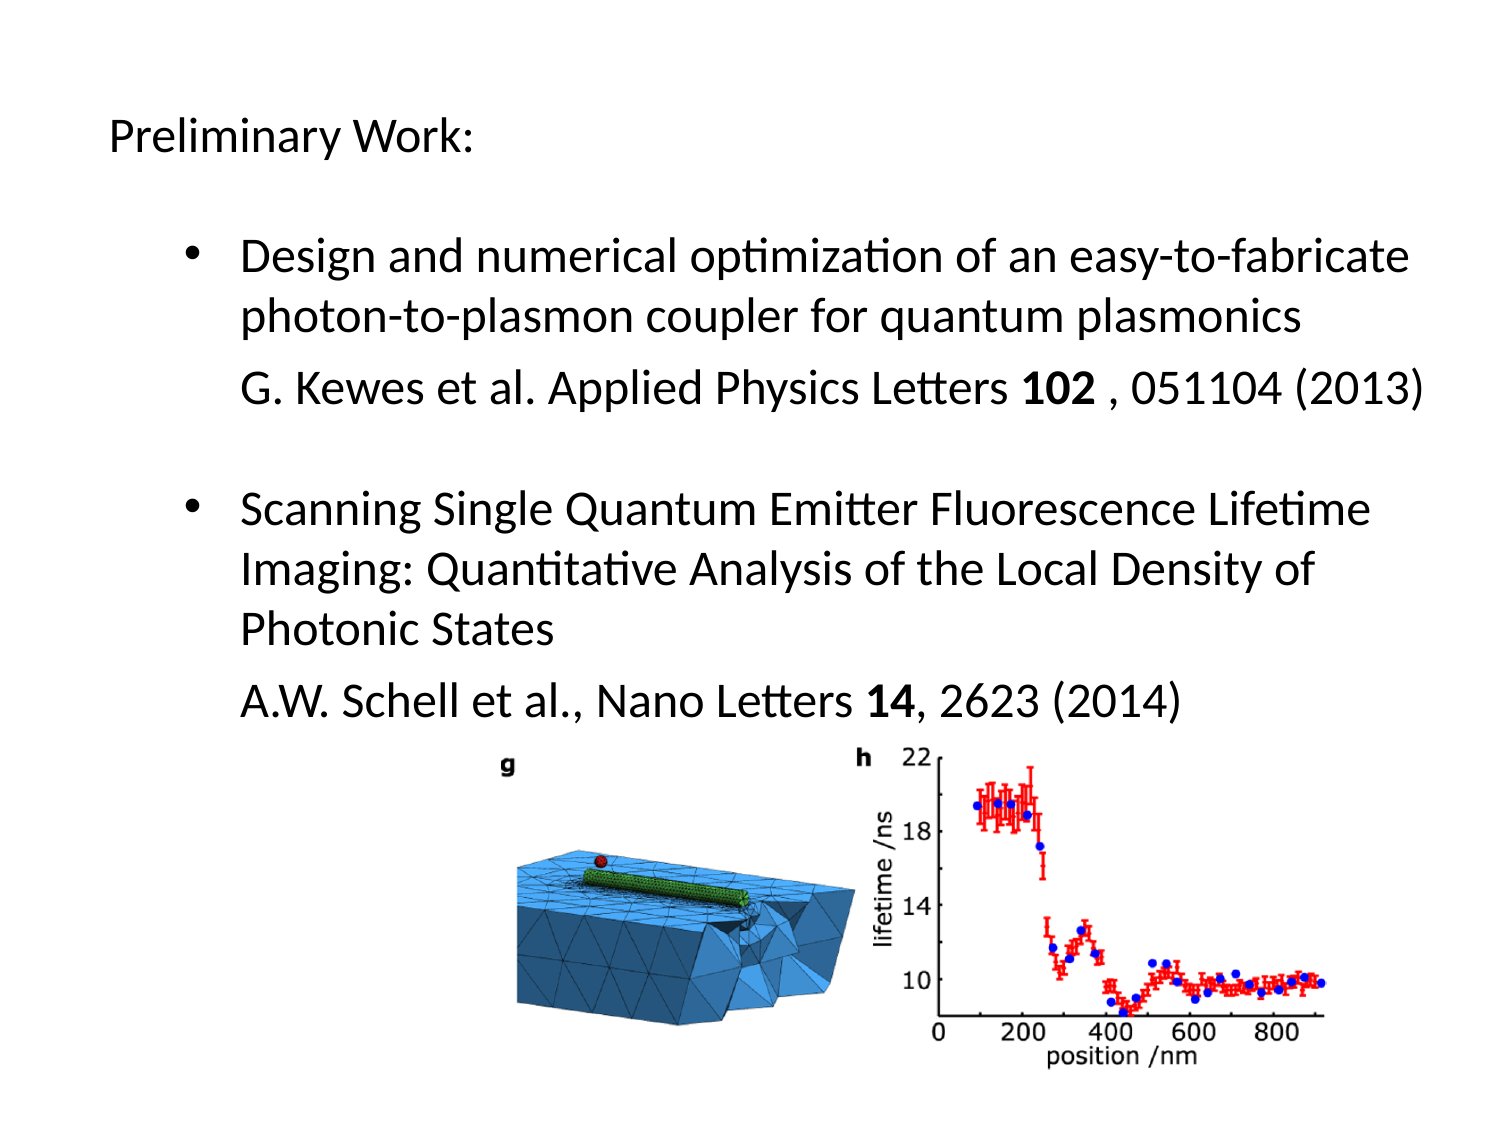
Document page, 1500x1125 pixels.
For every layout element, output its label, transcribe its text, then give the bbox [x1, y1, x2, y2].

picture [501, 737, 1331, 1080]
text_box Preliminary Work: Design and numerical optimization of an easy-to-fabricate photon-to-plasmon coupler for quantum plasmonics G. Kewes et al. Applied Physics Letters 102 , 051104 (2013) Scanning Single Quantum Emitter Fluorescence Lifetime Imaging: Quantitative Analysis of the Local Density of Photonic States A.W. Schell et al., Nano Letters 14, 2623 (2014) [94, 95, 1441, 735]
